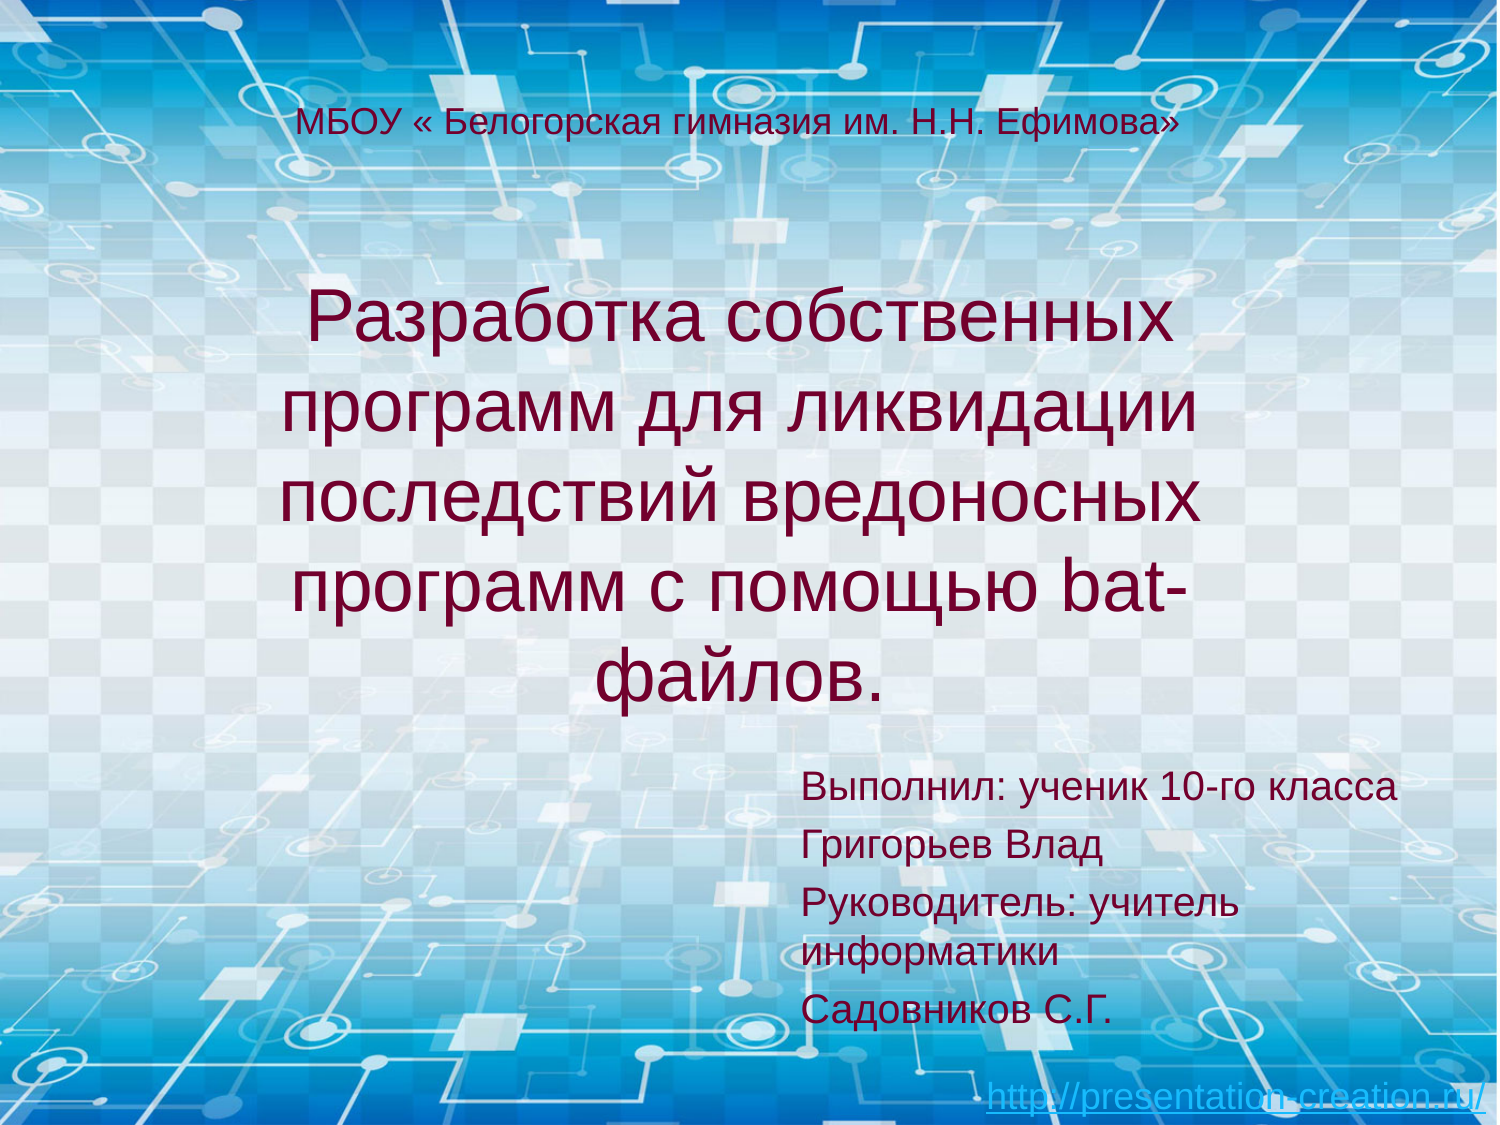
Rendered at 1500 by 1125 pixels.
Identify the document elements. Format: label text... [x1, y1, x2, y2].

title Разработка собственных программ для ликвидации последствий вредоносных программ с помощью bat-файлов. [151, 290, 1329, 693]
subtitle Выполнил: ученик 10-го класса Григорьев Влад Руководитель: учитель информатики Садовников С.Г. [785, 751, 1459, 1047]
picture [0, 0, 1500, 1125]
text_box МБОУ « Белогорская гимназия им. Н.Н. Ефимова» [279, 89, 1225, 150]
